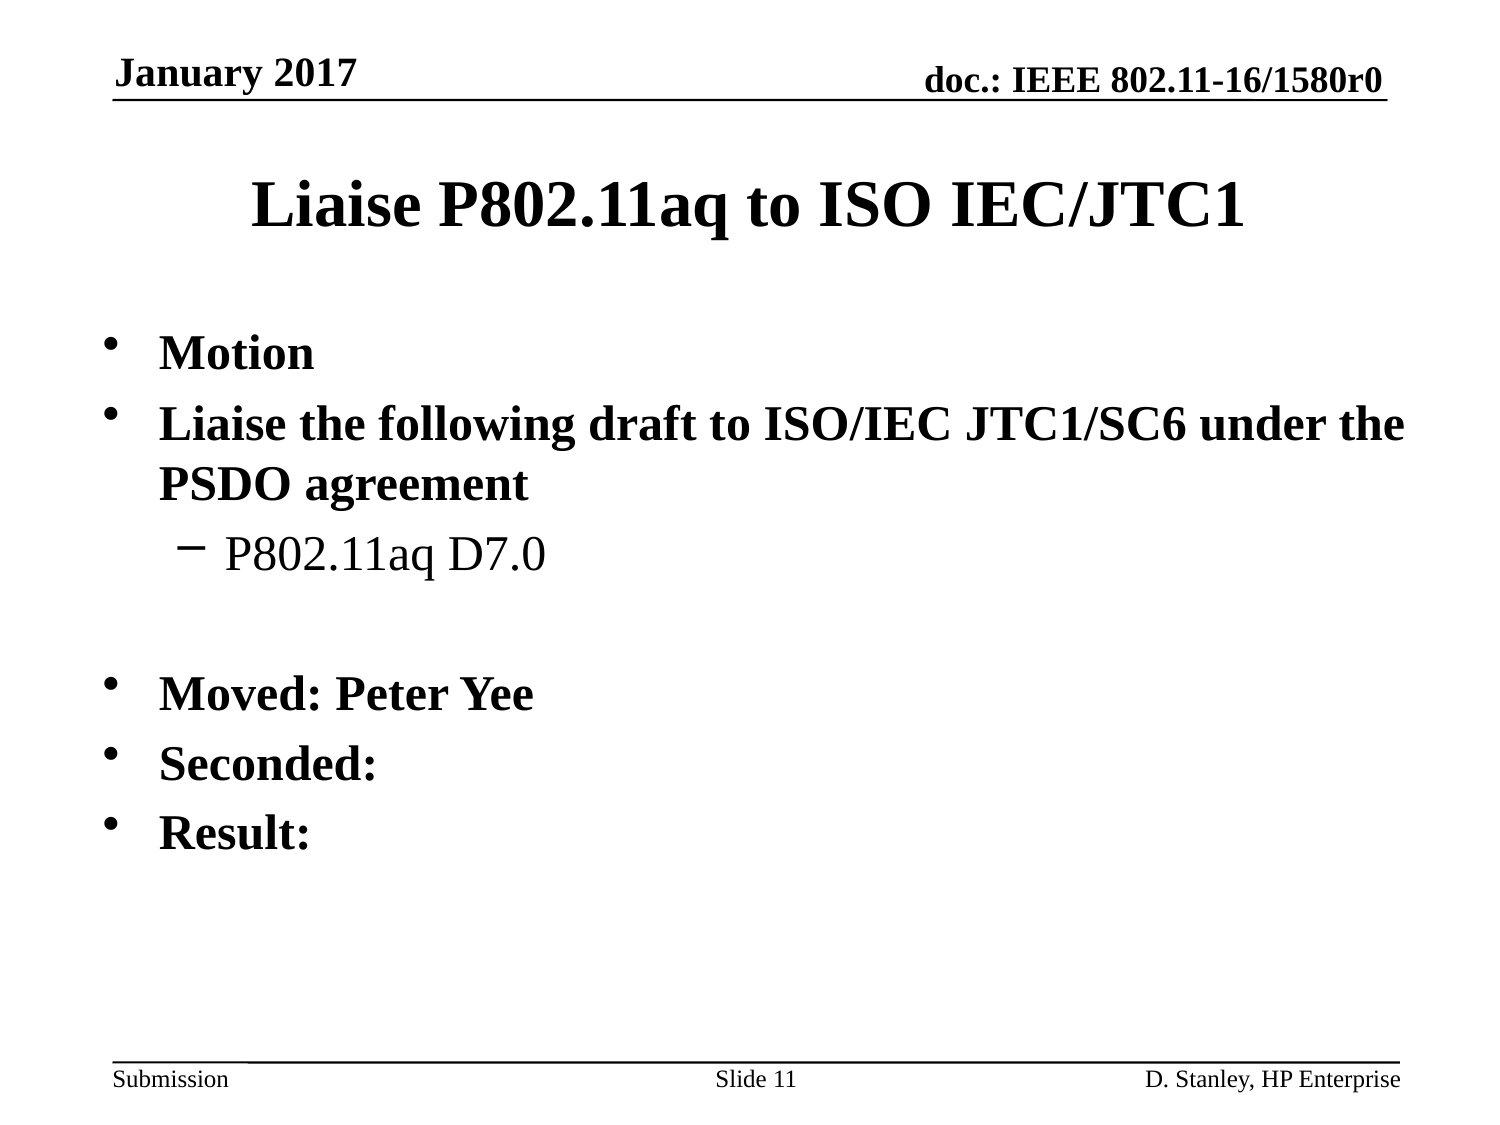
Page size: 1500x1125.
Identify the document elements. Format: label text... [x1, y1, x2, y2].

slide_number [114, 49, 423, 95]
footer D. Stanley, HP Enterprise [878, 1061, 1402, 1093]
list Motion Liaise the following draft to ISO/IEC JTC1/SC6 under the PSDO agreement P802.11aq D7.0 Moved: Peter Yee Seconded: Result: [87, 312, 1450, 1050]
title Liaise P802.11aq to ISO IEC/JTC1 [112, 112, 1388, 288]
slide_number Slide 11 [712, 1061, 800, 1093]
